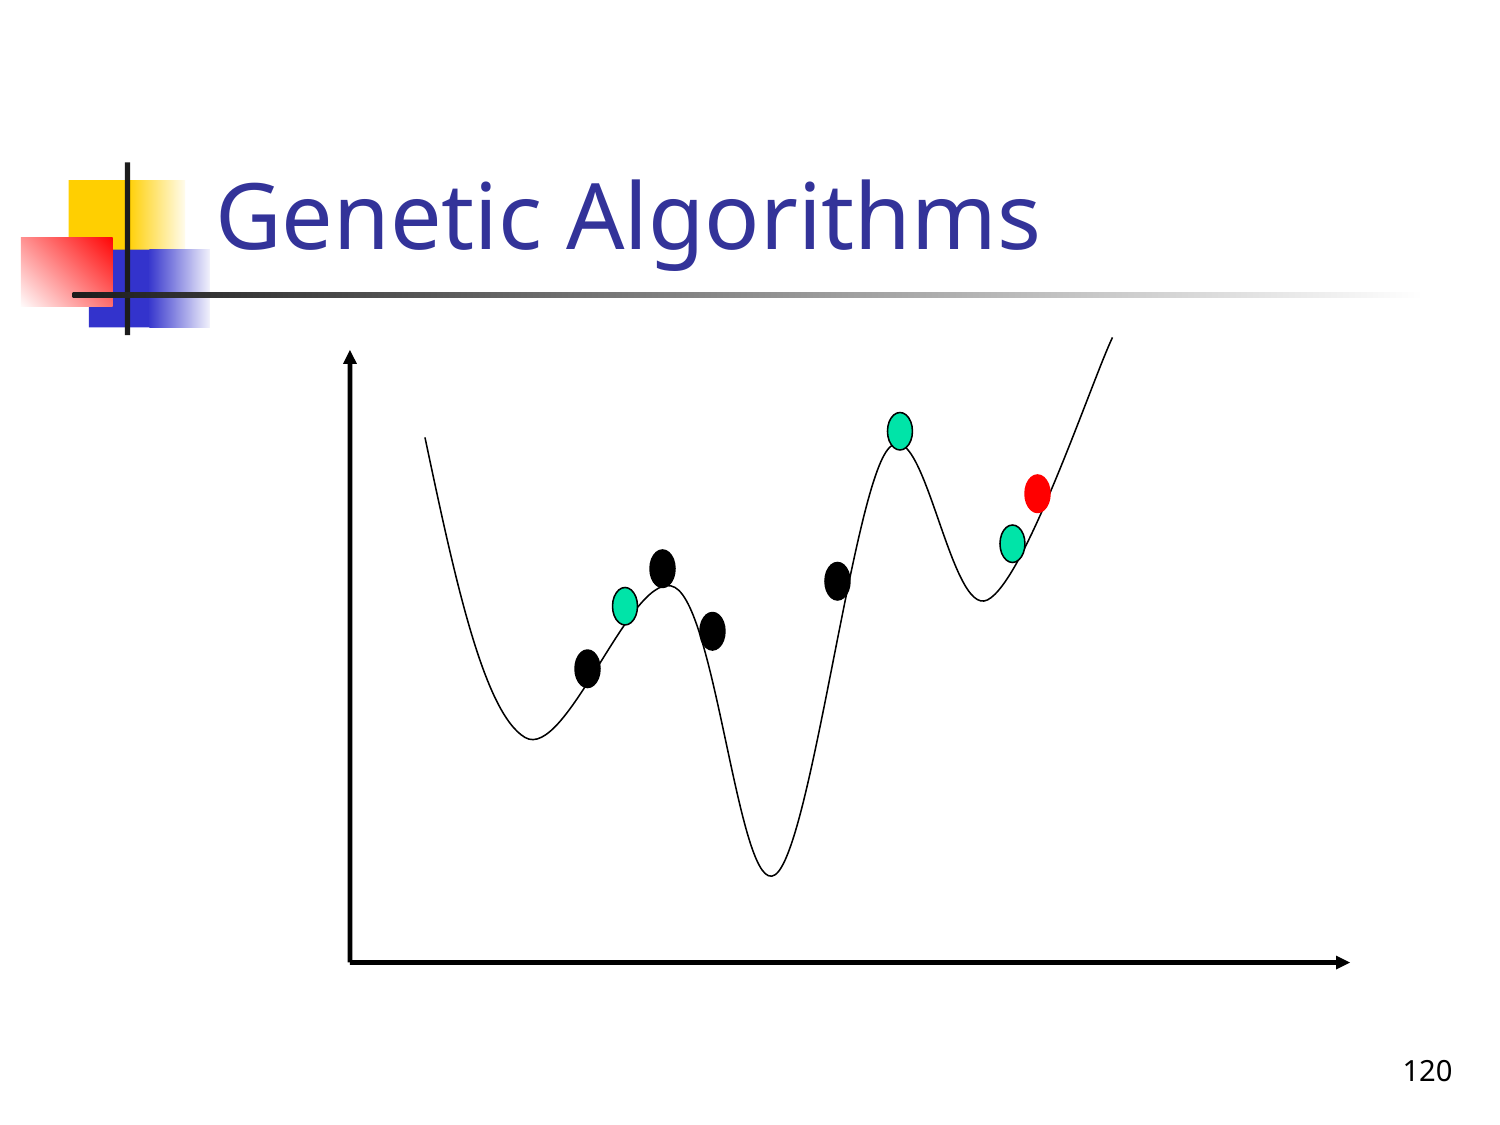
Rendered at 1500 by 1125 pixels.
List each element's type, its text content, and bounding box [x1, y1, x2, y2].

title Genetic Algorithms [199, 140, 1479, 276]
text_box [612, 587, 638, 625]
text_box [699, 612, 725, 651]
slide_number 120 [1154, 1023, 1468, 1100]
text_box [575, 650, 601, 688]
text_box [349, 956, 1351, 969]
text_box [650, 549, 676, 588]
text_box [1025, 474, 1051, 513]
text_box [424, 337, 1113, 877]
text_box [887, 412, 913, 451]
text_box [825, 562, 850, 601]
text_box [343, 349, 357, 962]
text_box [999, 525, 1025, 563]
